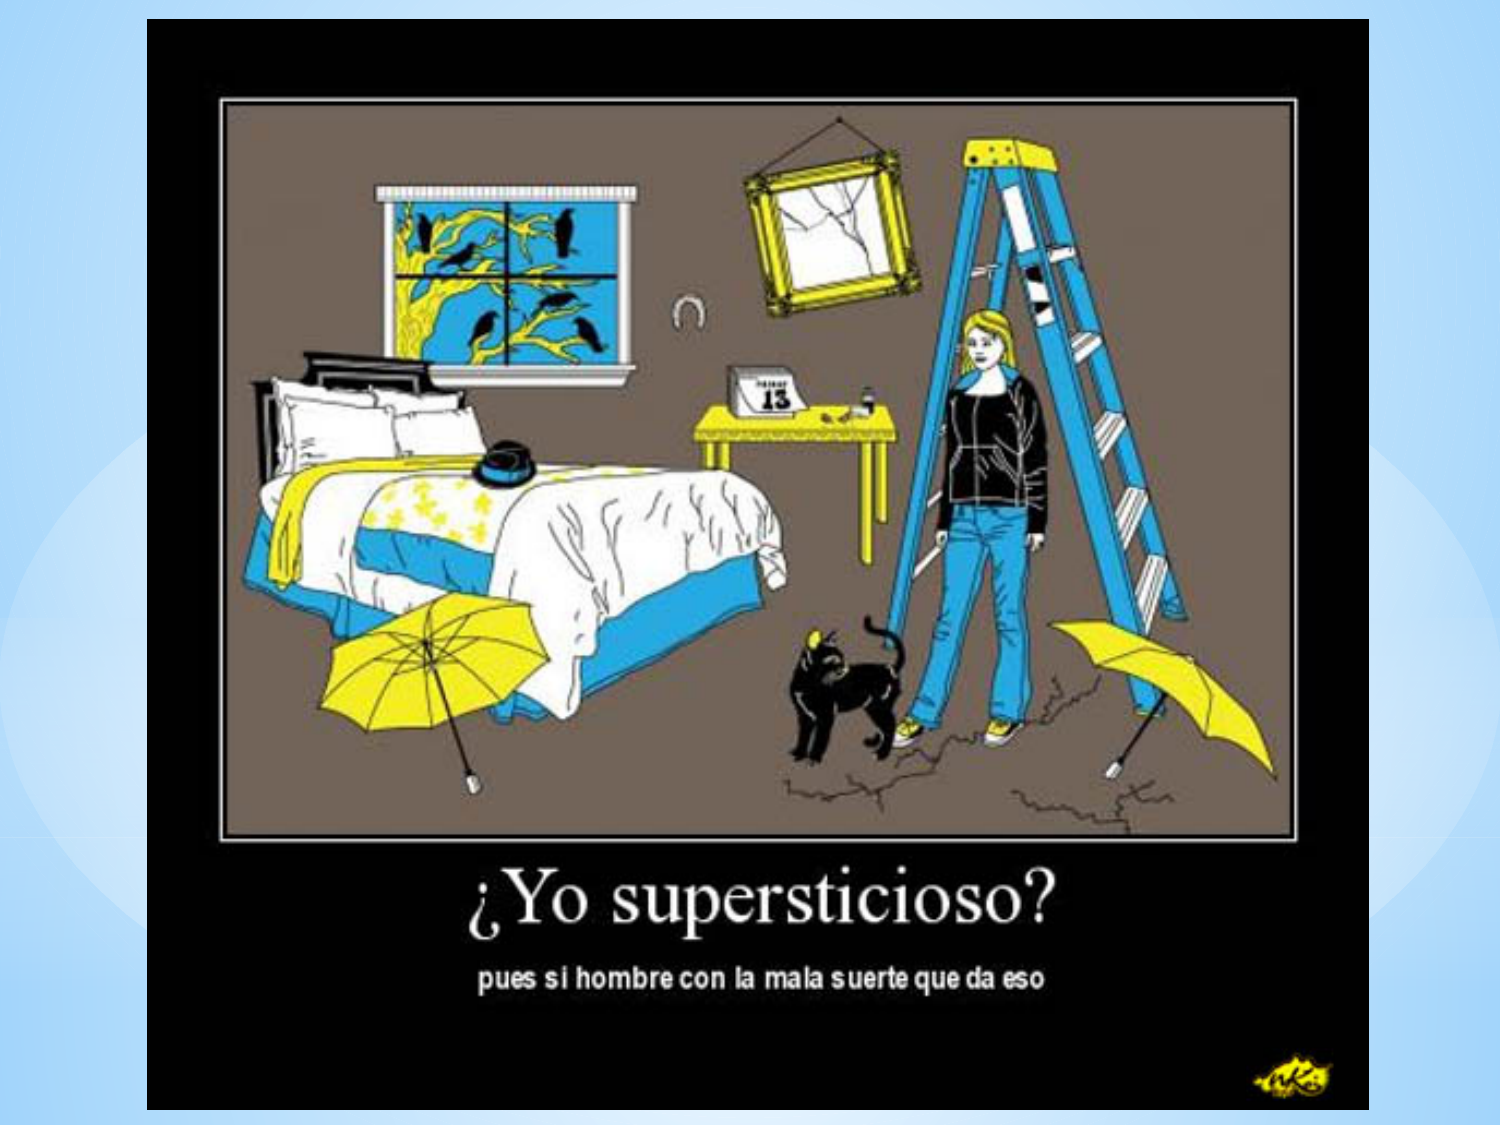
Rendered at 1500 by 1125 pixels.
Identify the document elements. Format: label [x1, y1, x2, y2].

picture [147, 18, 1369, 1110]
